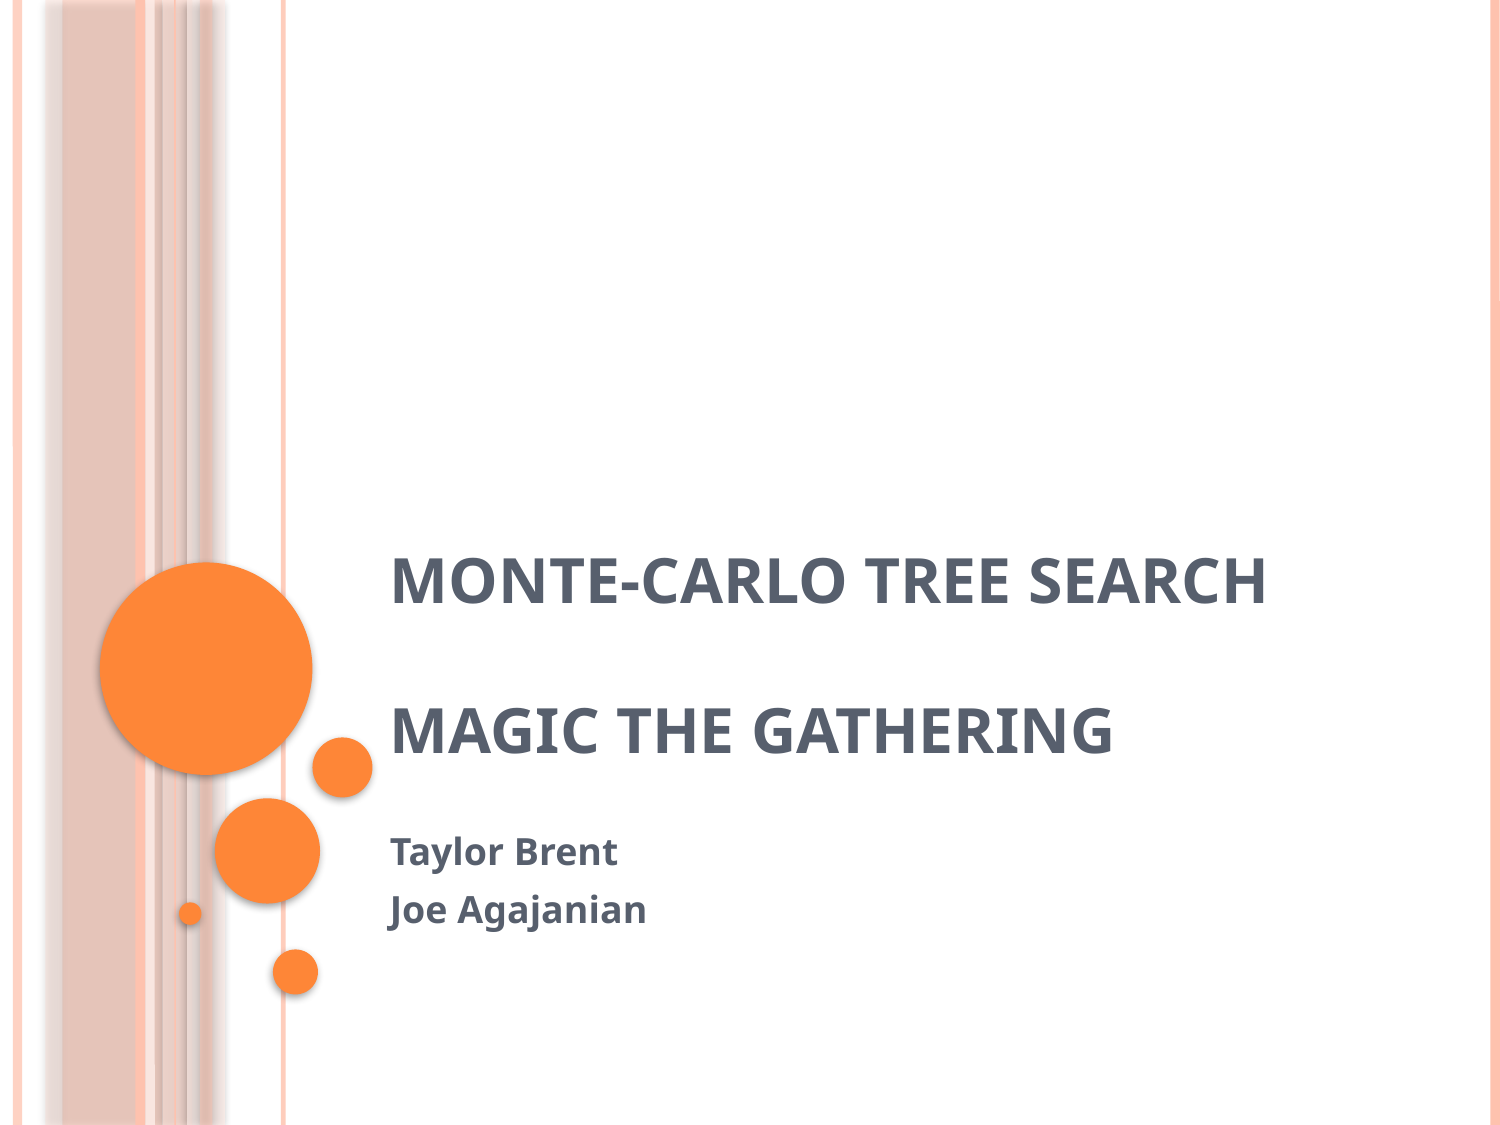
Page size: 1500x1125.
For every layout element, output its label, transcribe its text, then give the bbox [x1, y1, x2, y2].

title Monte-Carlo Tree Search Magic The Gathering [375, 462, 1388, 774]
subtitle Taylor Brent Joe Agajanian [375, 820, 1388, 1046]
